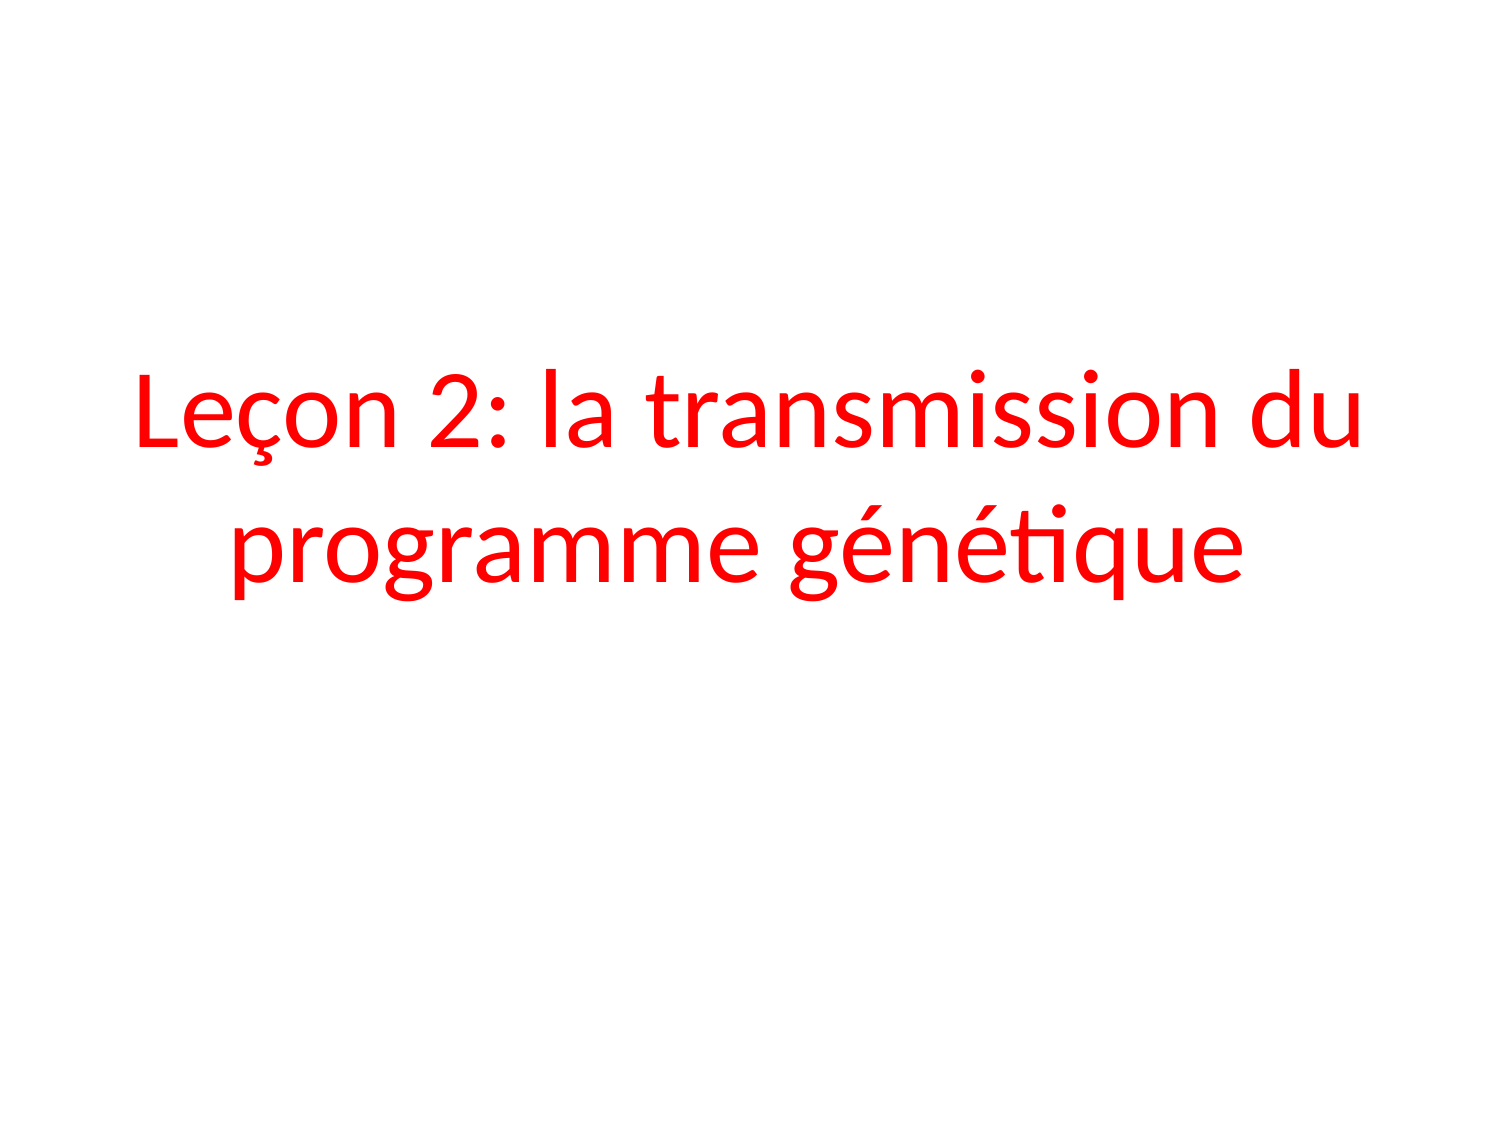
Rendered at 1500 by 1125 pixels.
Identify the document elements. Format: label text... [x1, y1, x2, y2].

title Leçon 2: la transmission du programme génétique [112, 349, 1388, 591]
